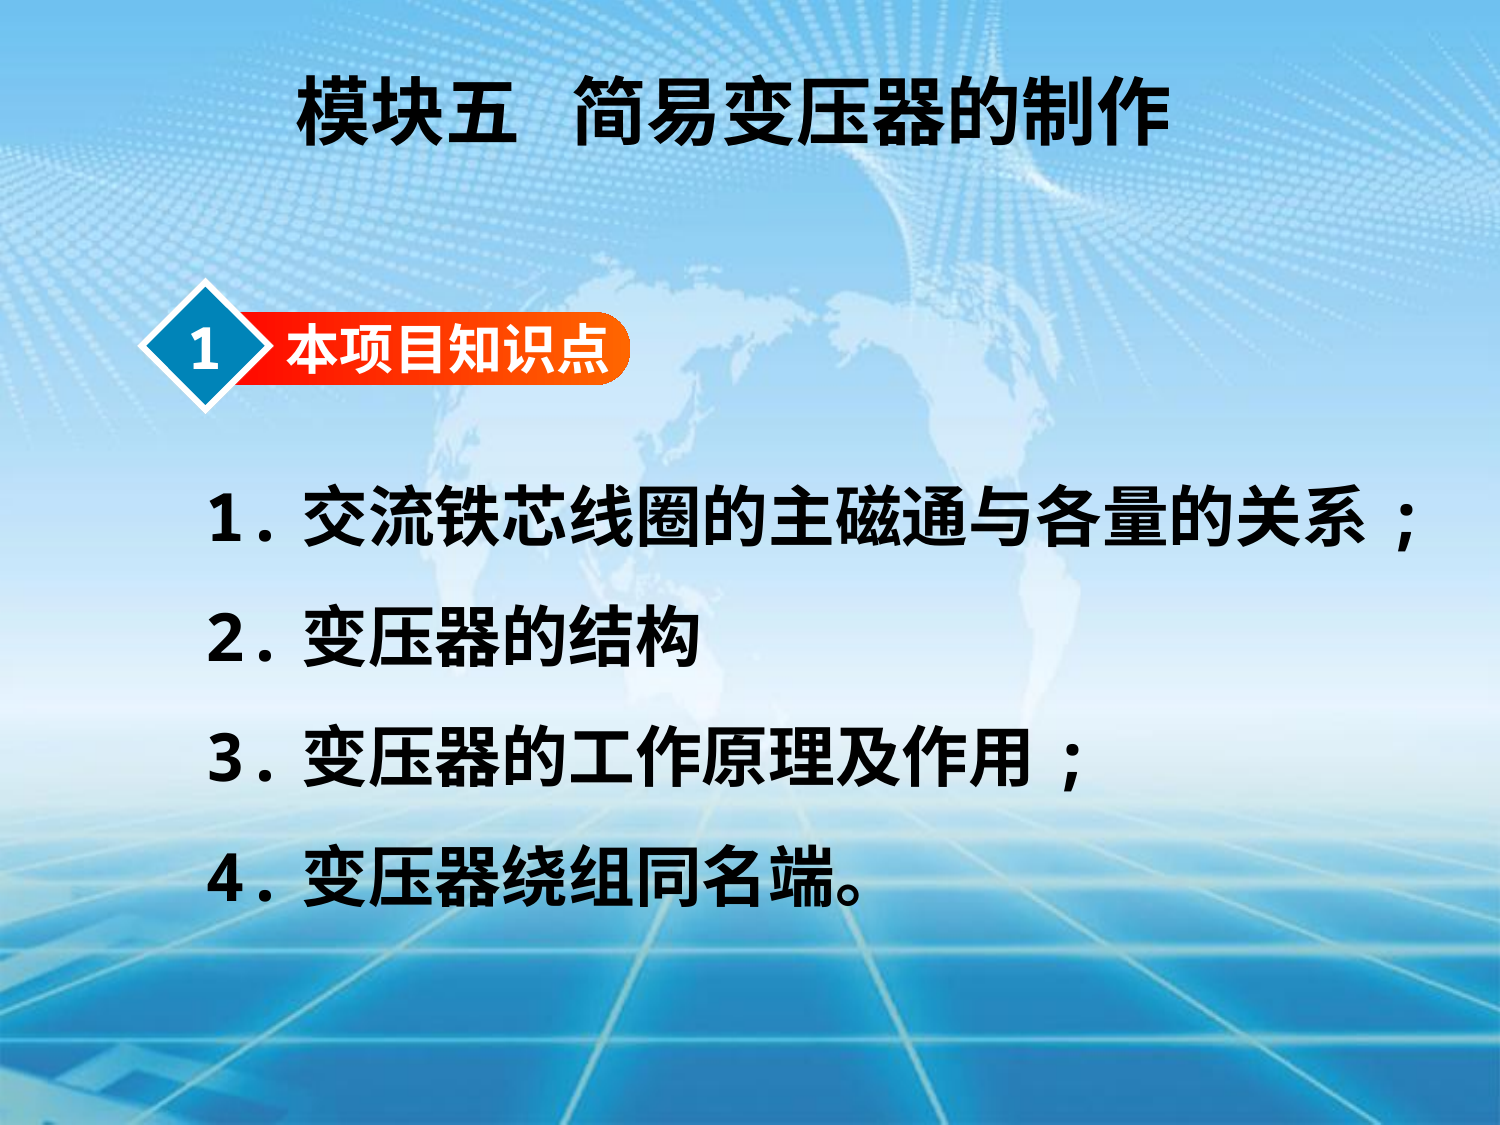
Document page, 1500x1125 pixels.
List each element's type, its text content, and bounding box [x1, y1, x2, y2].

text_box 本项目知识点 [271, 307, 633, 388]
text_box 1 [141, 282, 270, 410]
text_box [233, 312, 271, 385]
text_box 模块五 简易变压器的制作 [123, 15, 1343, 204]
text_box 1.交流铁芯线圈的主磁通与各量的关系; 2.变压器的结构 3.变压器的工作原理及作用; 4.变压器绕组同名端。 [190, 427, 1500, 922]
picture [0, 0, 1500, 1125]
